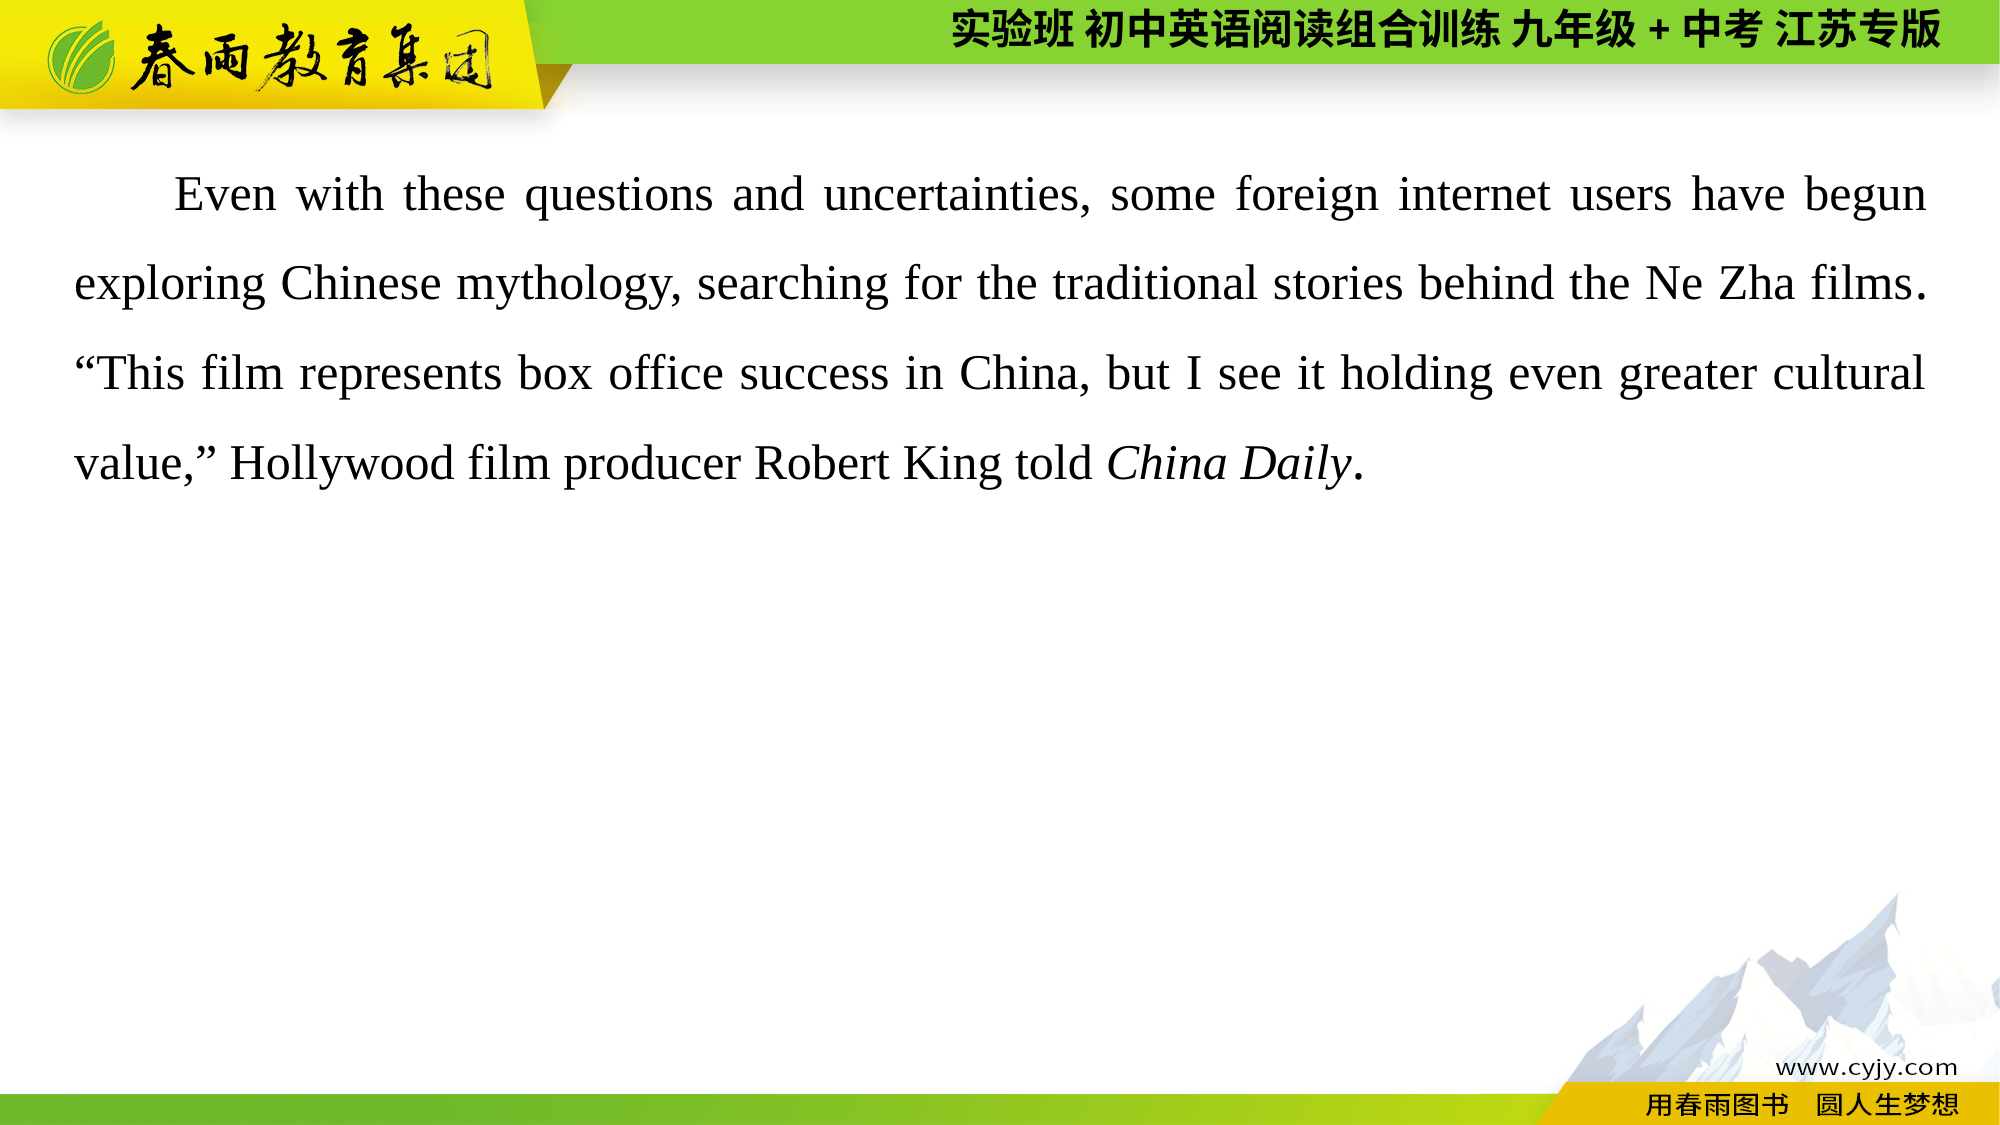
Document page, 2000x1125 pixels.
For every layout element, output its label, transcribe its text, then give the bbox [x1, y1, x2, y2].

list Even with these questions and uncertainties, some foreign internet users have begun exploring Chinese mythology, searching for the traditional stories behind the Ne Zha films. “This film represents box office success in China, but I see it holding even greater cultural value,” Hollywood film producer Robert King told China Daily. [59, 122, 1944, 490]
picture [0, 0, 2000, 1125]
